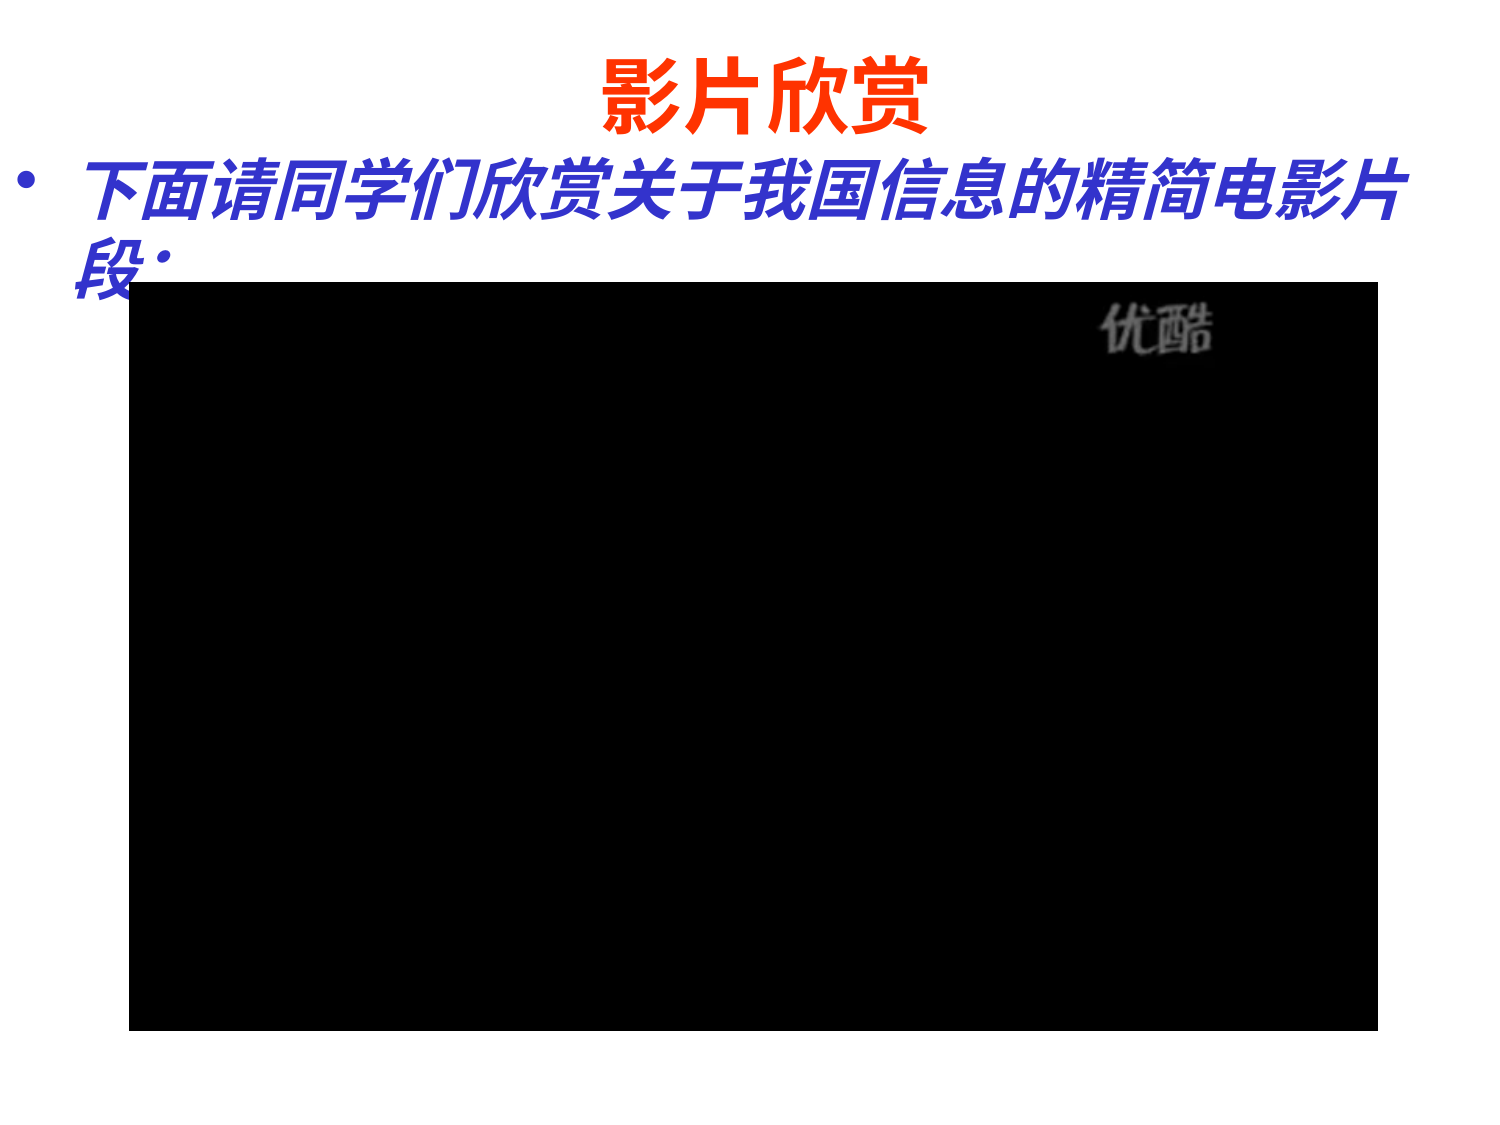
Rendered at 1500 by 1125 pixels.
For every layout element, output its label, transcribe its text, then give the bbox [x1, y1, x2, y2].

list 下面请同学们欣赏关于我国信息的精简电影片段： [0, 140, 1500, 1094]
title 影片欣赏 [128, 0, 1405, 140]
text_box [128, 280, 1380, 1032]
